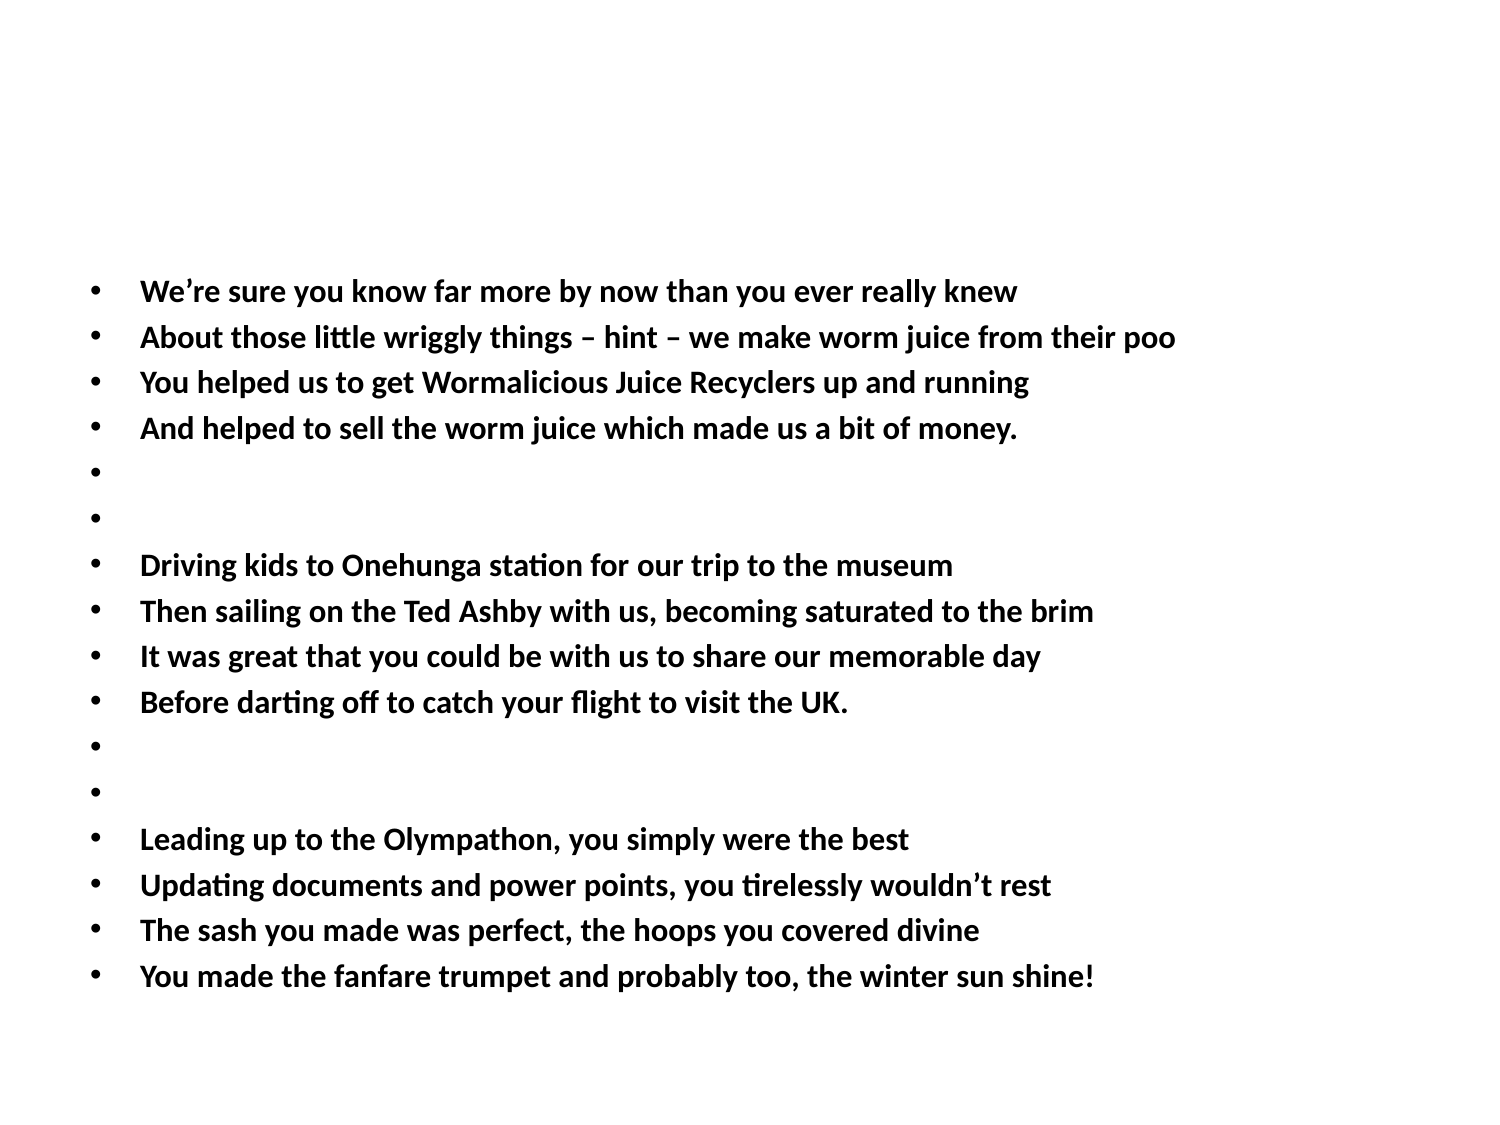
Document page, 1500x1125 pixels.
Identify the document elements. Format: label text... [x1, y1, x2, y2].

list We’re sure you know far more by now than you ever really knew About those little wriggly things – hint – we make worm juice from their poo You helped us to get Wormalicious Juice Recyclers up and running And helped to sell the worm juice which made us a bit of money. Driving kids to Onehunga station for our trip to the museum Then sailing on the Ted Ashby with us, becoming saturated to the brim It was great that you could be with us to share our memorable day Before darting off to catch your flight to visit the UK. Leading up to the Olympathon, you simply were the best Updating documents and power points, you tirelessly wouldn’t rest The sash you made was perfect, the hoops you covered divine You made the fanfare trumpet and probably too, the winter sun shine! [75, 262, 1425, 1005]
